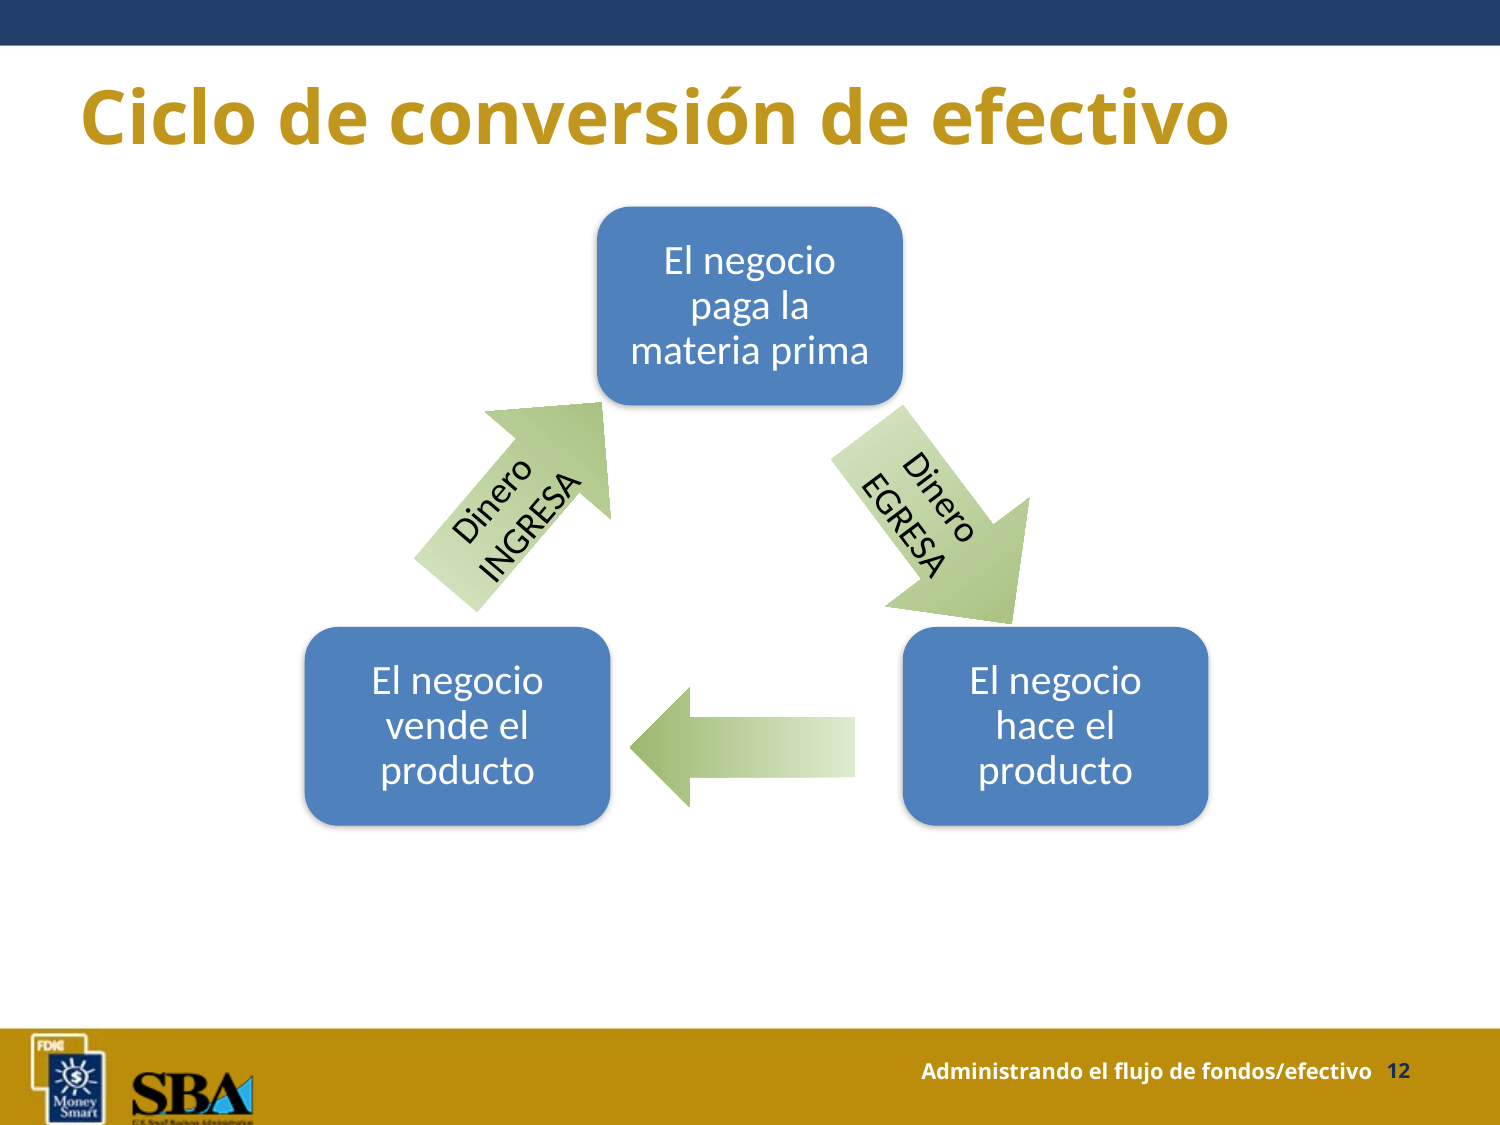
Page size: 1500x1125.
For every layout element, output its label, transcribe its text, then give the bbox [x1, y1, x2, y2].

title Ciclo de conversión de efectivo [64, 62, 1415, 163]
picture [0, 0, 1500, 1125]
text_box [304, 206, 1209, 826]
